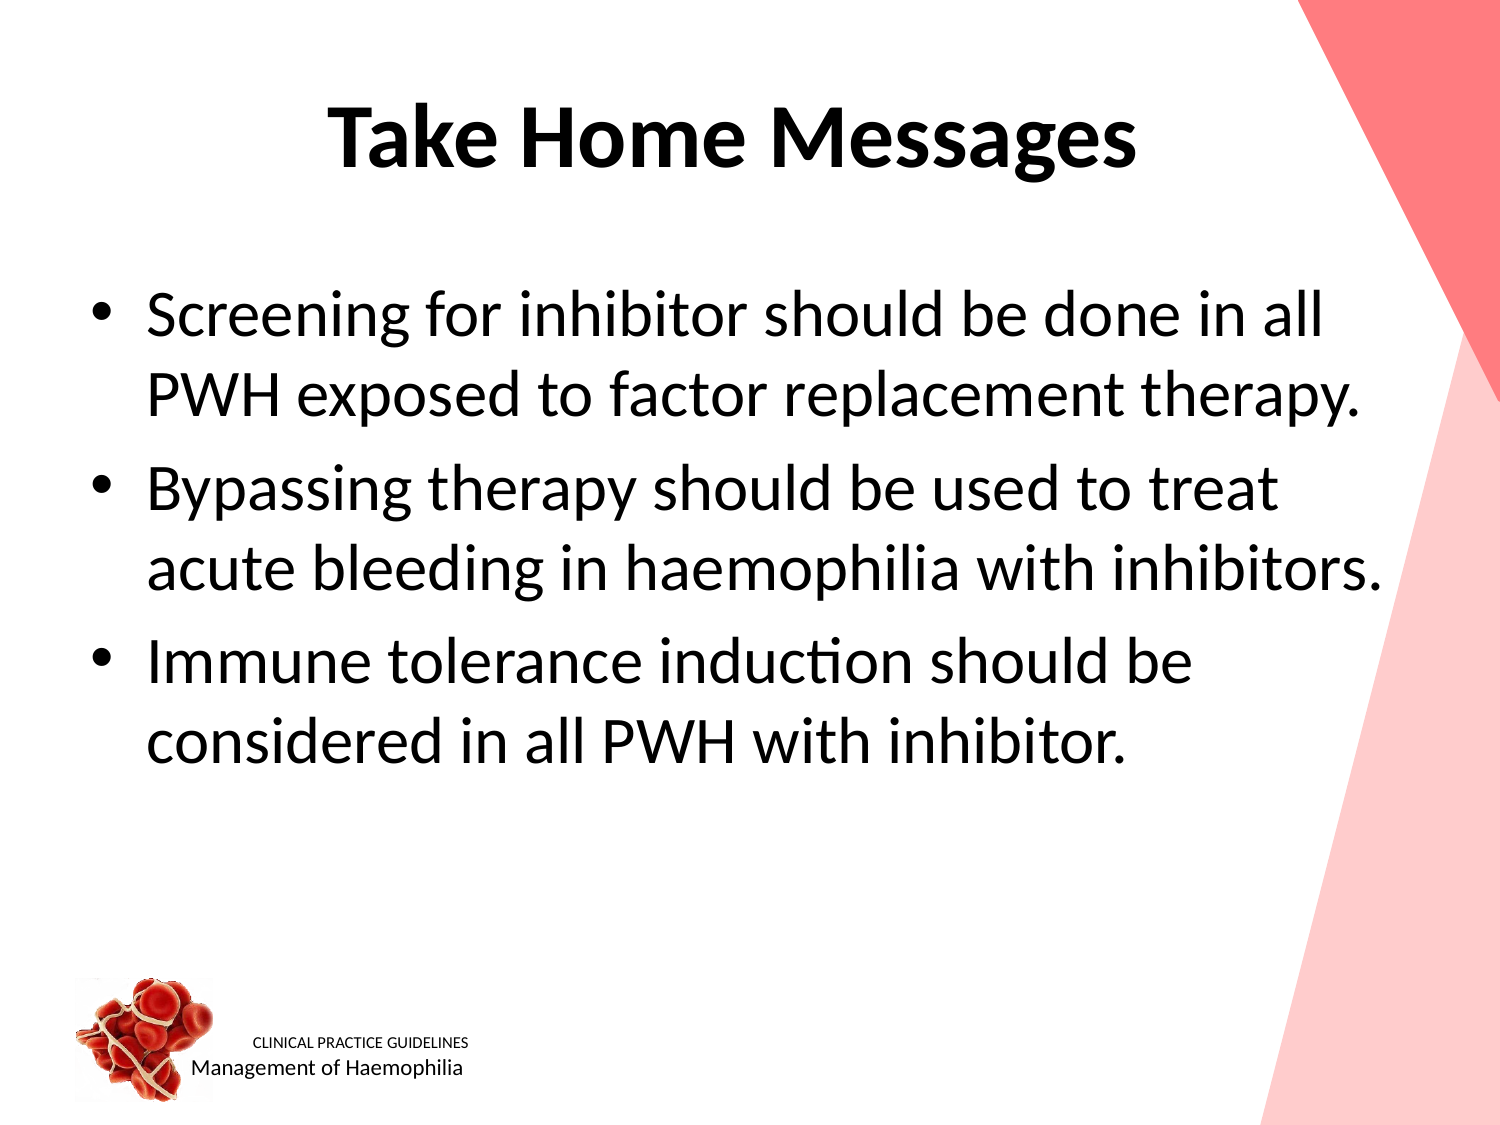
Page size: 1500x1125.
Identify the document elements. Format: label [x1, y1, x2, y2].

text_box [74, 0, 1500, 1125]
